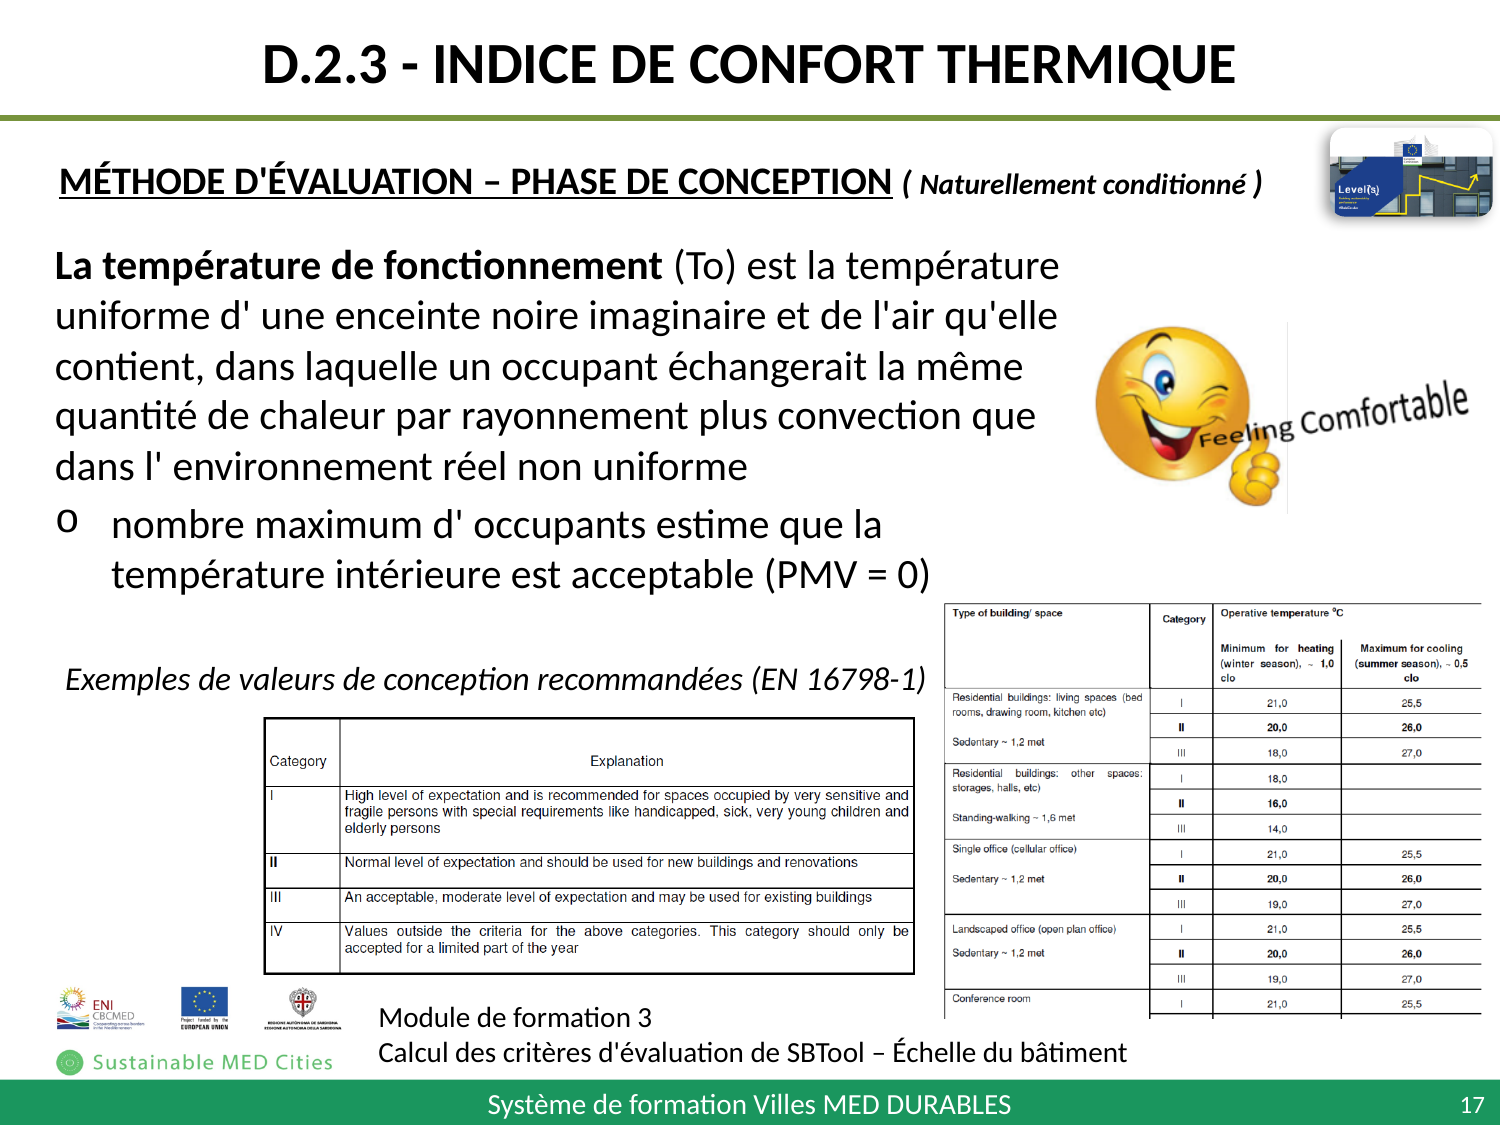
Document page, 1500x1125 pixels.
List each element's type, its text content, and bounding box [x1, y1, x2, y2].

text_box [0, 972, 1500, 1125]
text_box La température de fonctionnement (To) est la température uniforme d' une enceinte noire imaginaire et de l'air qu'elle contient, dans laquelle un occupant échangerait la même quantité de chaleur par rayonnement plus convection que dans l' environnement réel non uniforme nombre maximum d' occupants estime que la température intérieure est acceptable (PMV = 0) [39, 230, 1104, 729]
picture [941, 600, 1486, 1019]
text_box Exemples de valeurs de conception recommandées (EN 16798-1) [50, 649, 935, 704]
title D.2.3 - INDICE DE CONFORT THERMIQUE [0, 2, 1500, 119]
picture [1329, 127, 1493, 217]
picture [1092, 322, 1471, 514]
text_box MÉTHODE D'ÉVALUATION – PHASE DE CONCEPTION ( Naturellement conditionné ) [43, 147, 1331, 235]
picture [260, 715, 919, 976]
